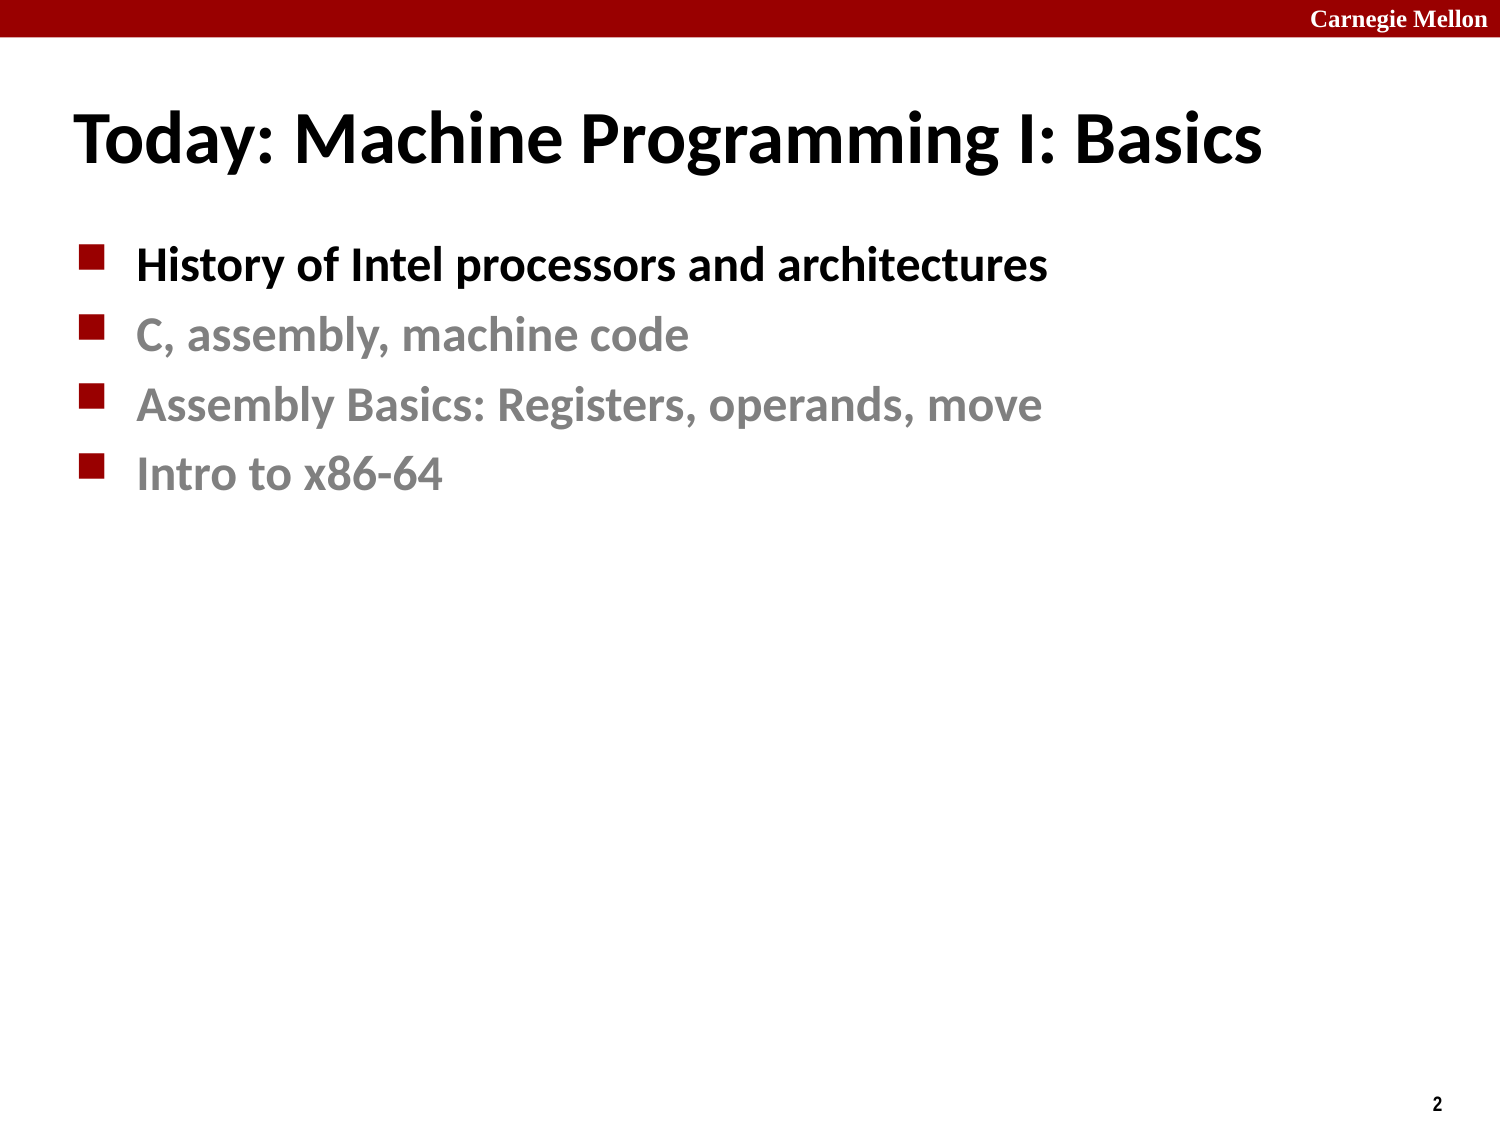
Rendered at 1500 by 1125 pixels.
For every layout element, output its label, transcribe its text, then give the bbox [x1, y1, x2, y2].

title Today: Machine Programming I: Basics [58, 71, 1305, 197]
list History of Intel processors and architectures C, assembly, machine code Assembly Basics: Registers, operands, move Intro to x86-64 [64, 223, 1361, 1040]
